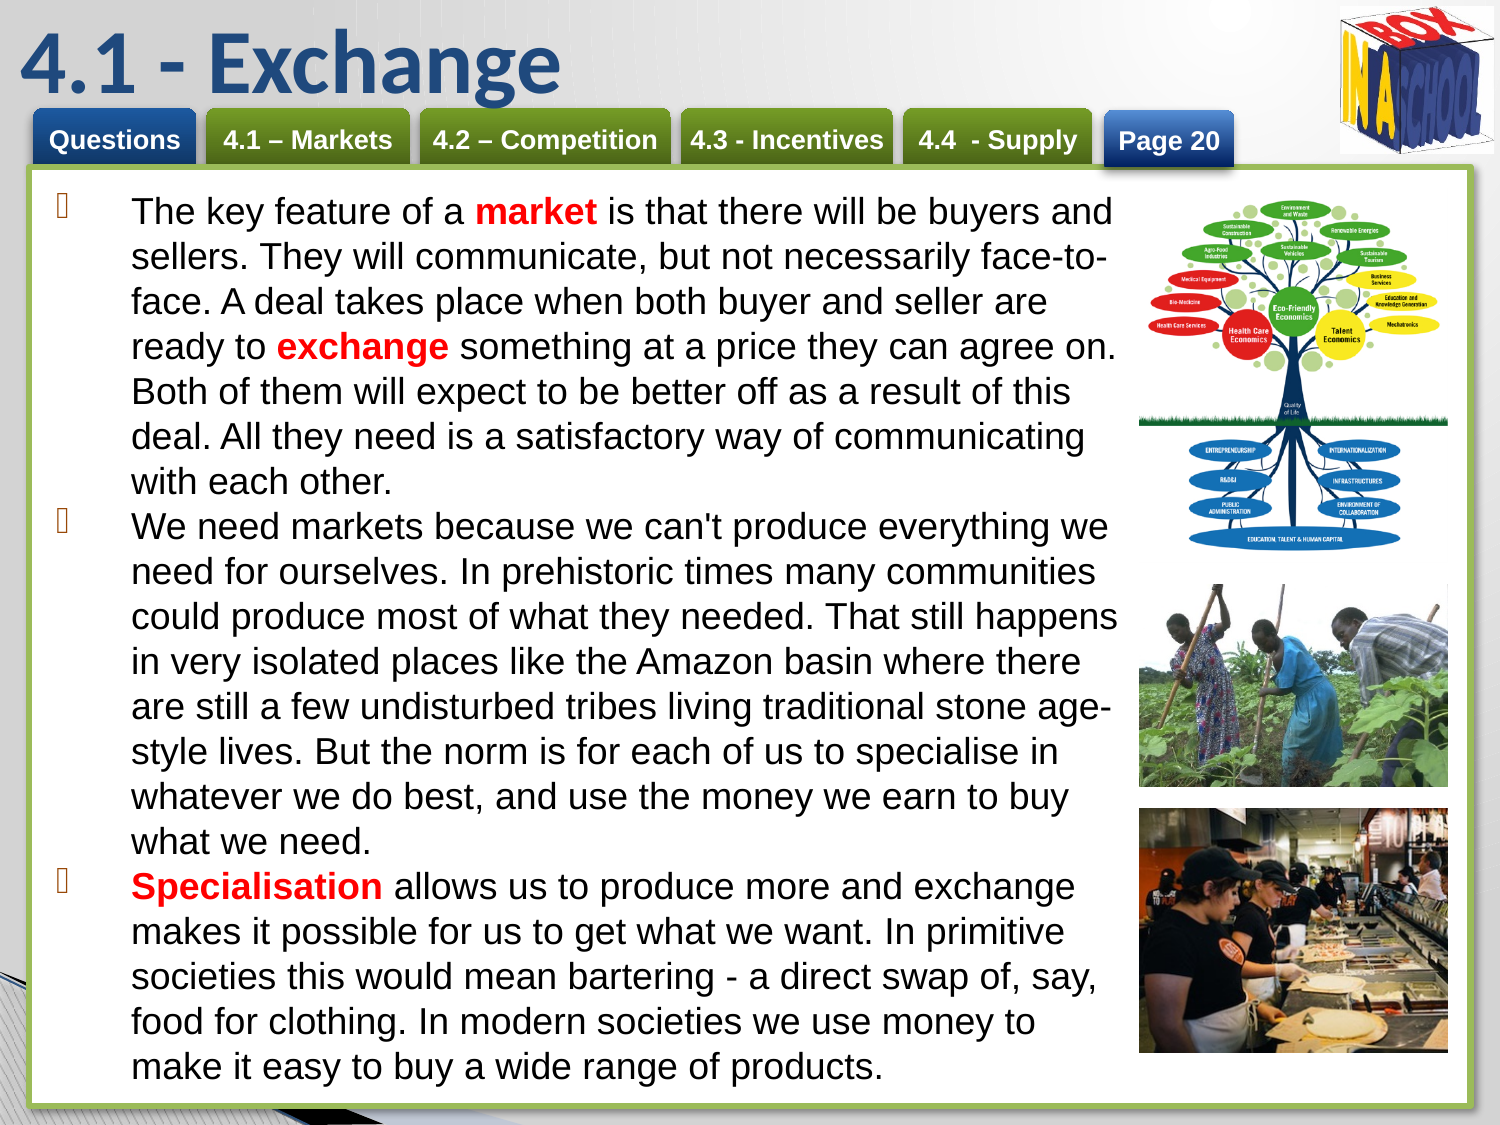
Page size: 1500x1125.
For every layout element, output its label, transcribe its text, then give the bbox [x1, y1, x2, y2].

picture [1138, 808, 1448, 1053]
picture [281, 1114, 303, 1125]
picture [1138, 583, 1448, 788]
text_box Page 20 [1104, 109, 1235, 167]
picture [1340, 6, 1495, 154]
text_box The key feature of a market is that there will be buyers and sellers. They will communicate, but not necessarily face-to-face. A deal takes place when both buyer and seller are ready to exchange something at a price they can agree on. Both of them will expect to be better off as a result of this deal. All they need is a satisfactory way of communicating with each other. We need markets because we can't produce everything we need for ourselves. In prehistoric times many communities could produce most of what they needed. That still happens in very isolated places like the Amazon basin where there are still a few undisturbed tribes living traditional stone age-style lives. But the norm is for each of us to specialise in whatever we do best, and use the money we earn to buy what we need. Specialisation allows us to produce more and exchange makes it possible for us to get what we want. In primitive societies this would mean bartering - a direct swap of, say, food for clothing. In modern societies we use money to make it easy to buy a wide range of products. [41, 179, 1140, 1095]
picture [1138, 187, 1448, 563]
title 4.1 - Exchange [5, 11, 1270, 102]
